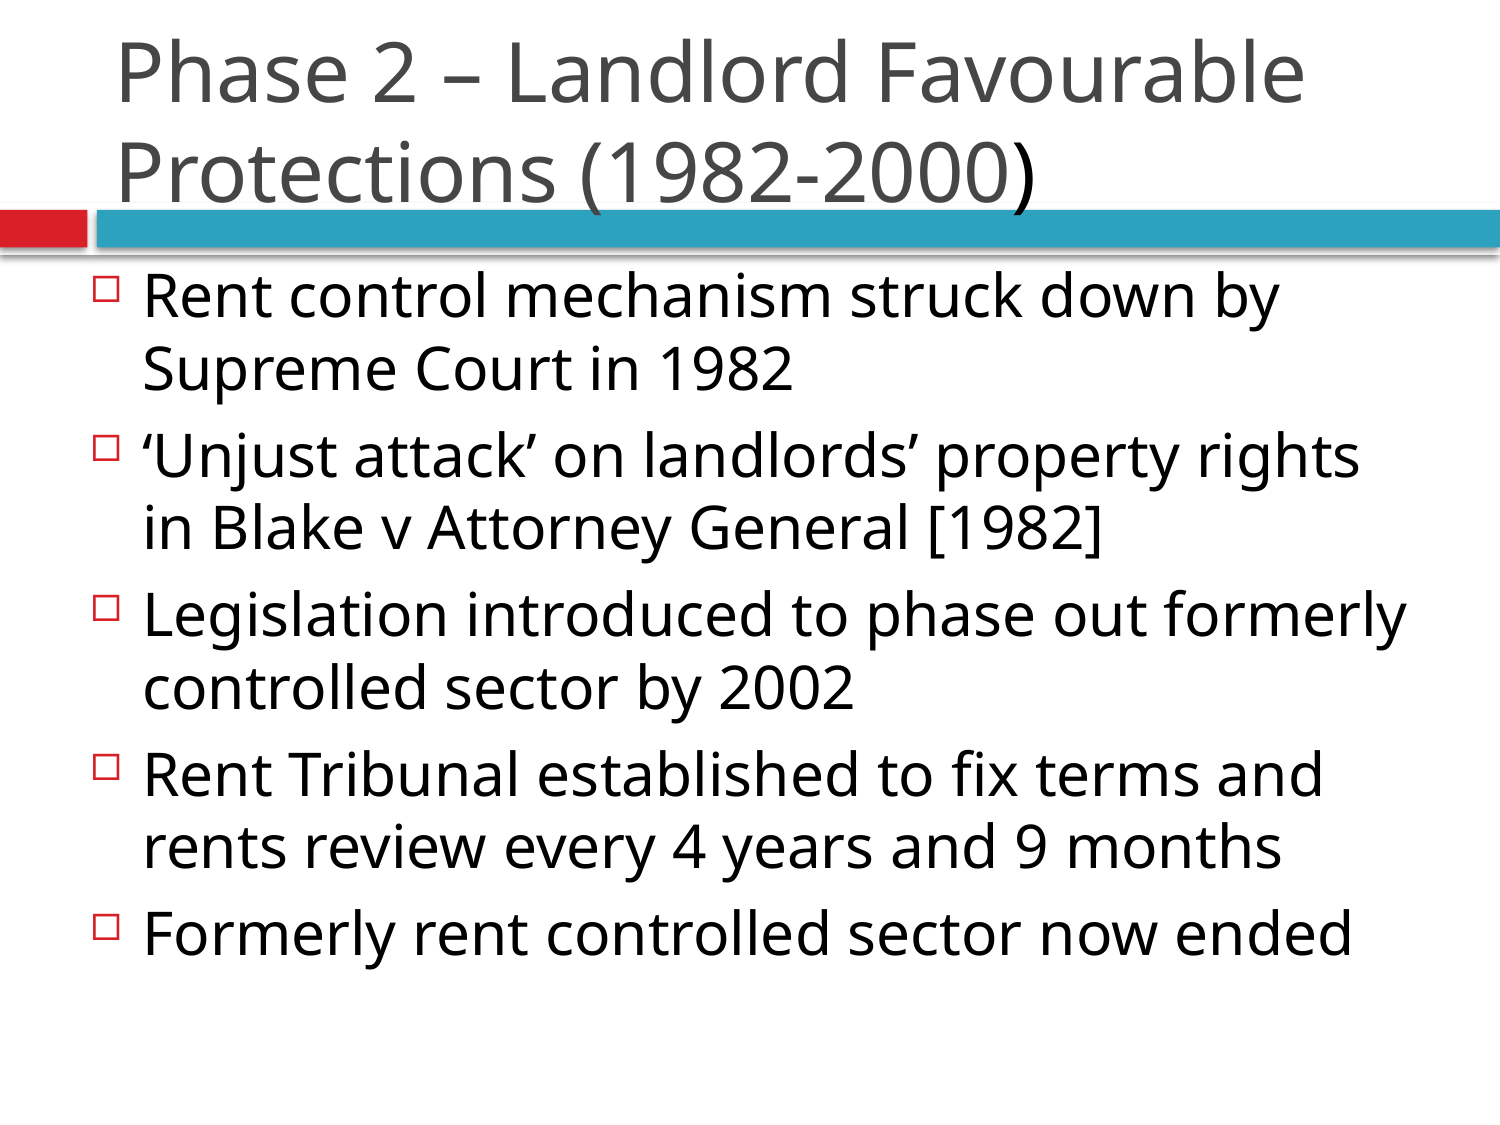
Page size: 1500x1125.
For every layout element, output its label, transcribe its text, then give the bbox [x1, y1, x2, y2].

title Phase 2 – Landlord Favourable Protections (1982-2000) [99, 37, 1438, 201]
list Rent control mechanism struck down by Supreme Court in 1982 ‘Unjust attack’ on landlords’ property rights in Blake v Attorney General [1982] Legislation introduced to phase out formerly controlled sector by 2002 Rent Tribunal established to fix terms and rents review every 4 years and 9 months Formerly rent controlled sector now ended [74, 249, 1426, 981]
